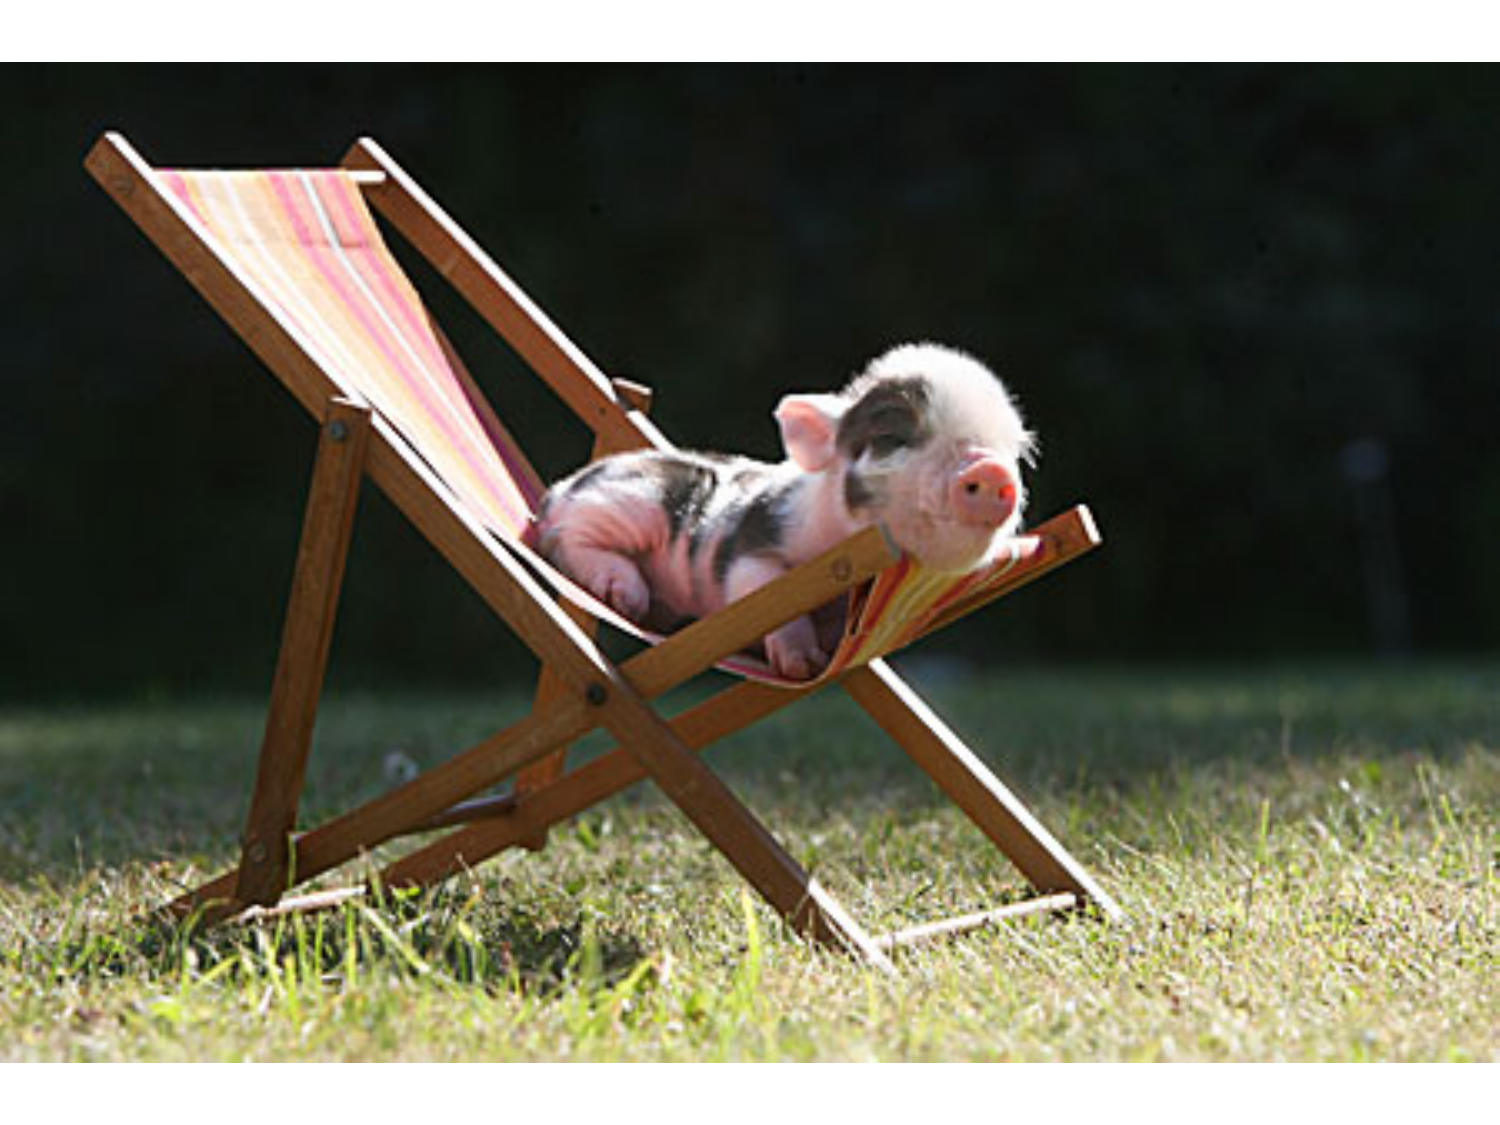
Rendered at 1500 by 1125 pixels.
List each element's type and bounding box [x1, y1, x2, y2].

picture [0, 62, 1500, 1063]
